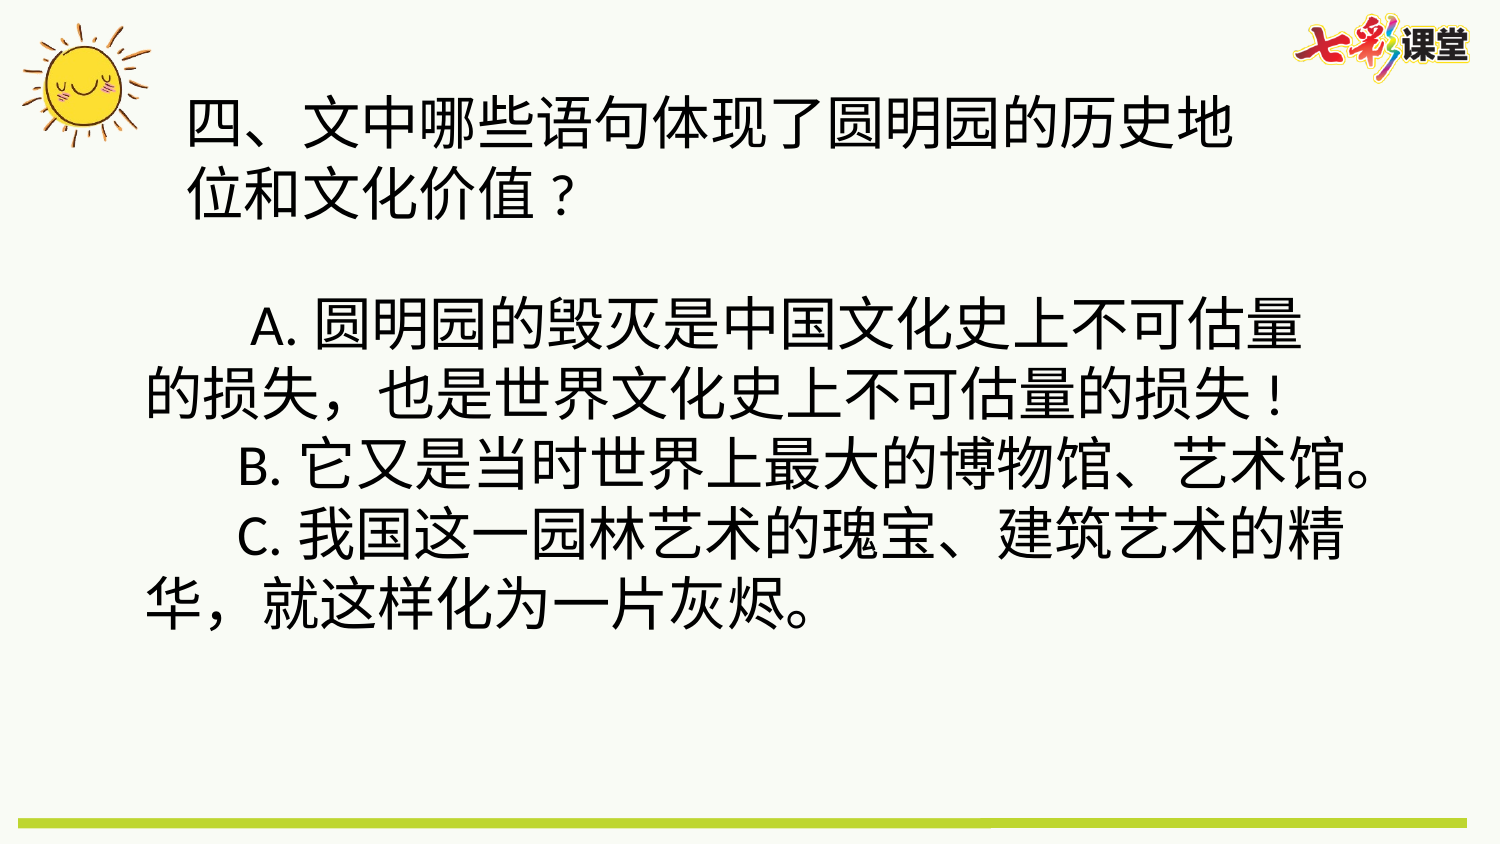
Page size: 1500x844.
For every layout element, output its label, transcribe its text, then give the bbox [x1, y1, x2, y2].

picture [0, 0, 173, 172]
picture [1291, 9, 1472, 87]
text_box 四、文中哪些语句体现了圆明园的历史地位和文化价值? [171, 79, 1294, 234]
picture [18, 771, 1467, 844]
text_box A.圆明园的毁灭是中国文化史上不可估量的损失，也是世界文化史上不可估量的损失! B.它又是当时世界上最大的博物馆、艺术馆。 C.我国这一园林艺术的瑰宝、建筑艺术的精华，就这样化为一片灰烬。 [129, 280, 1376, 645]
